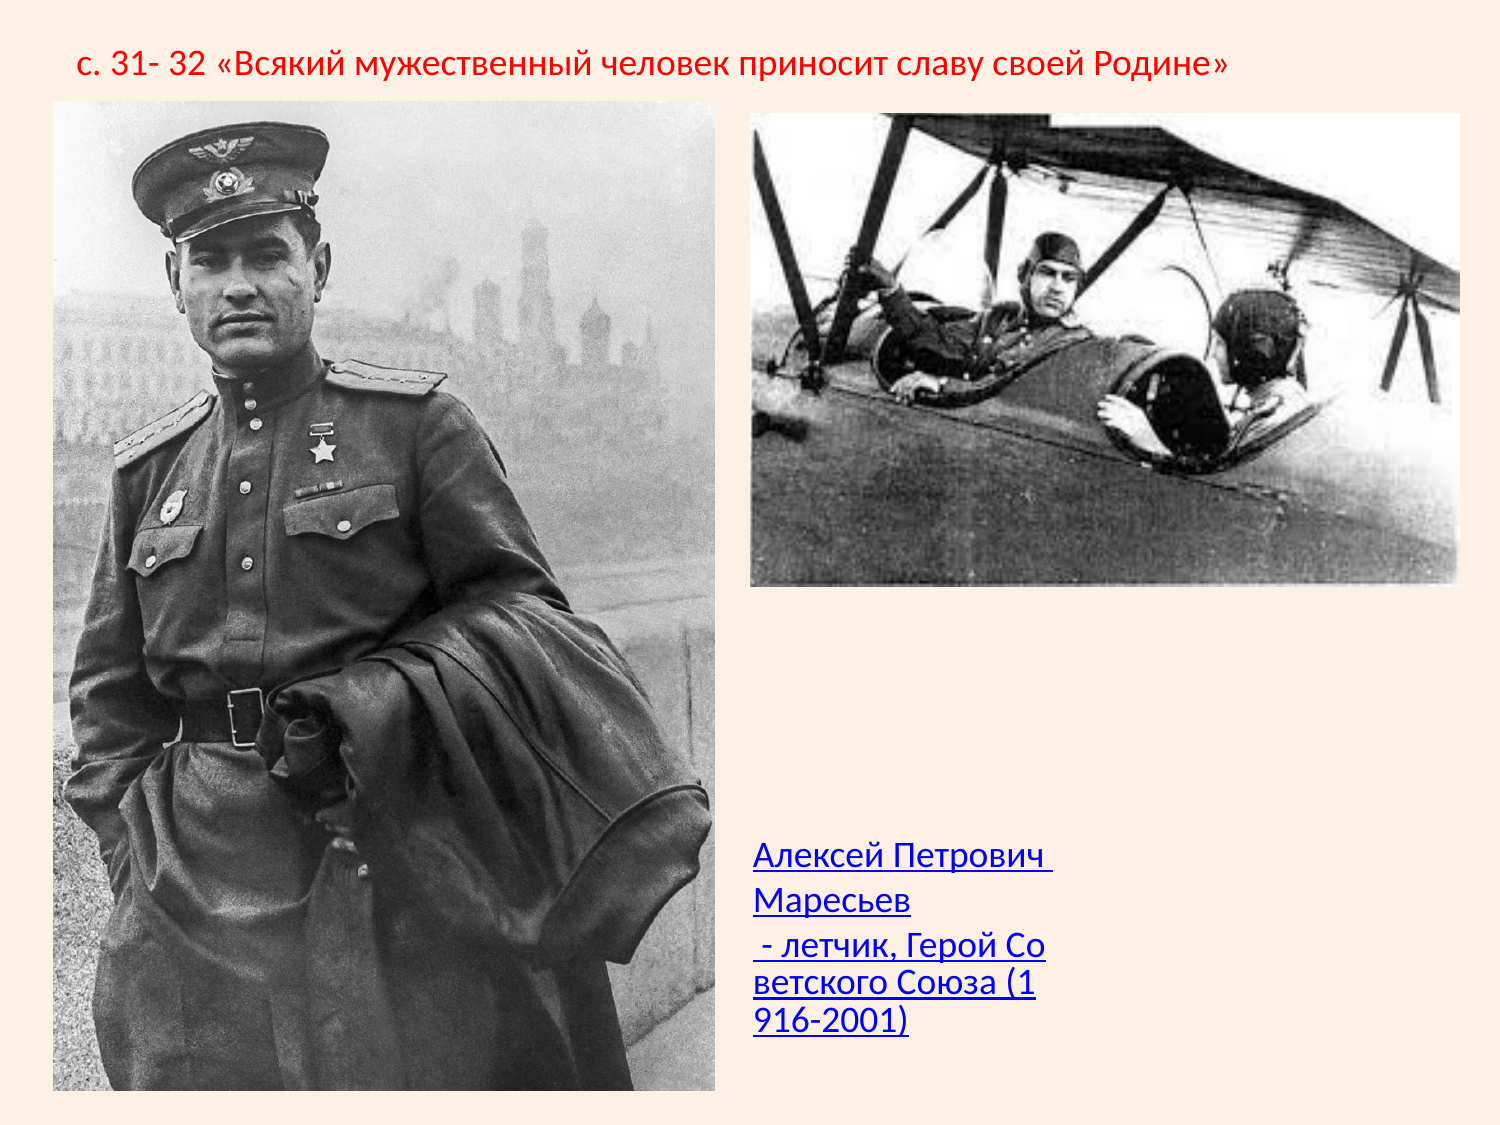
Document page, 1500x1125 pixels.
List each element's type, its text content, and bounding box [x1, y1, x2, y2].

picture [52, 101, 715, 1091]
picture [749, 113, 1461, 587]
text_box Алексей Петрович Маресьев - летчик, Герой Советского Союза (1916-2001) [738, 822, 1069, 972]
text_box с. 31- 32 «Всякий мужественный человек приносит славу своей Родине» [53, 30, 1412, 91]
